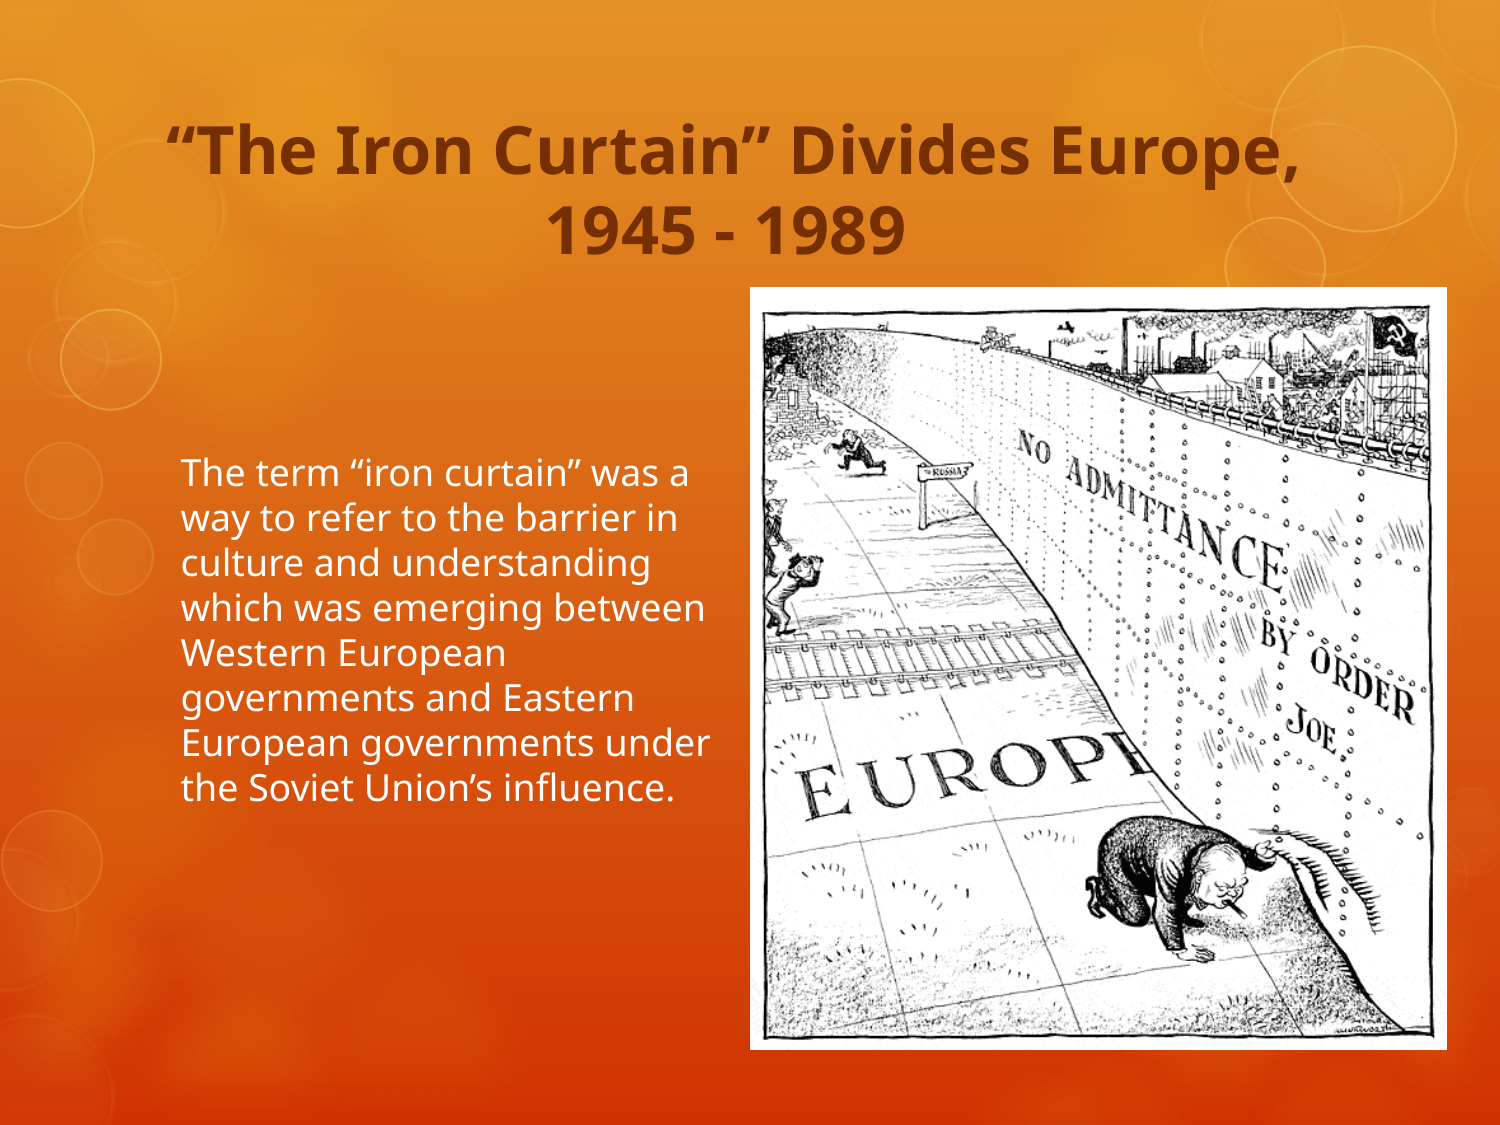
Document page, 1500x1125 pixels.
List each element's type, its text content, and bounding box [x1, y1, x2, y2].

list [749, 286, 1447, 1051]
list The term “iron curtain” was a way to refer to the barrier in culture and understanding which was emerging between Western European governments and Eastern European governments under the Soviet Union’s influence. [165, 296, 735, 962]
title “The Iron Curtain” Divides Europe, 1945 - 1989 [150, 112, 1319, 265]
